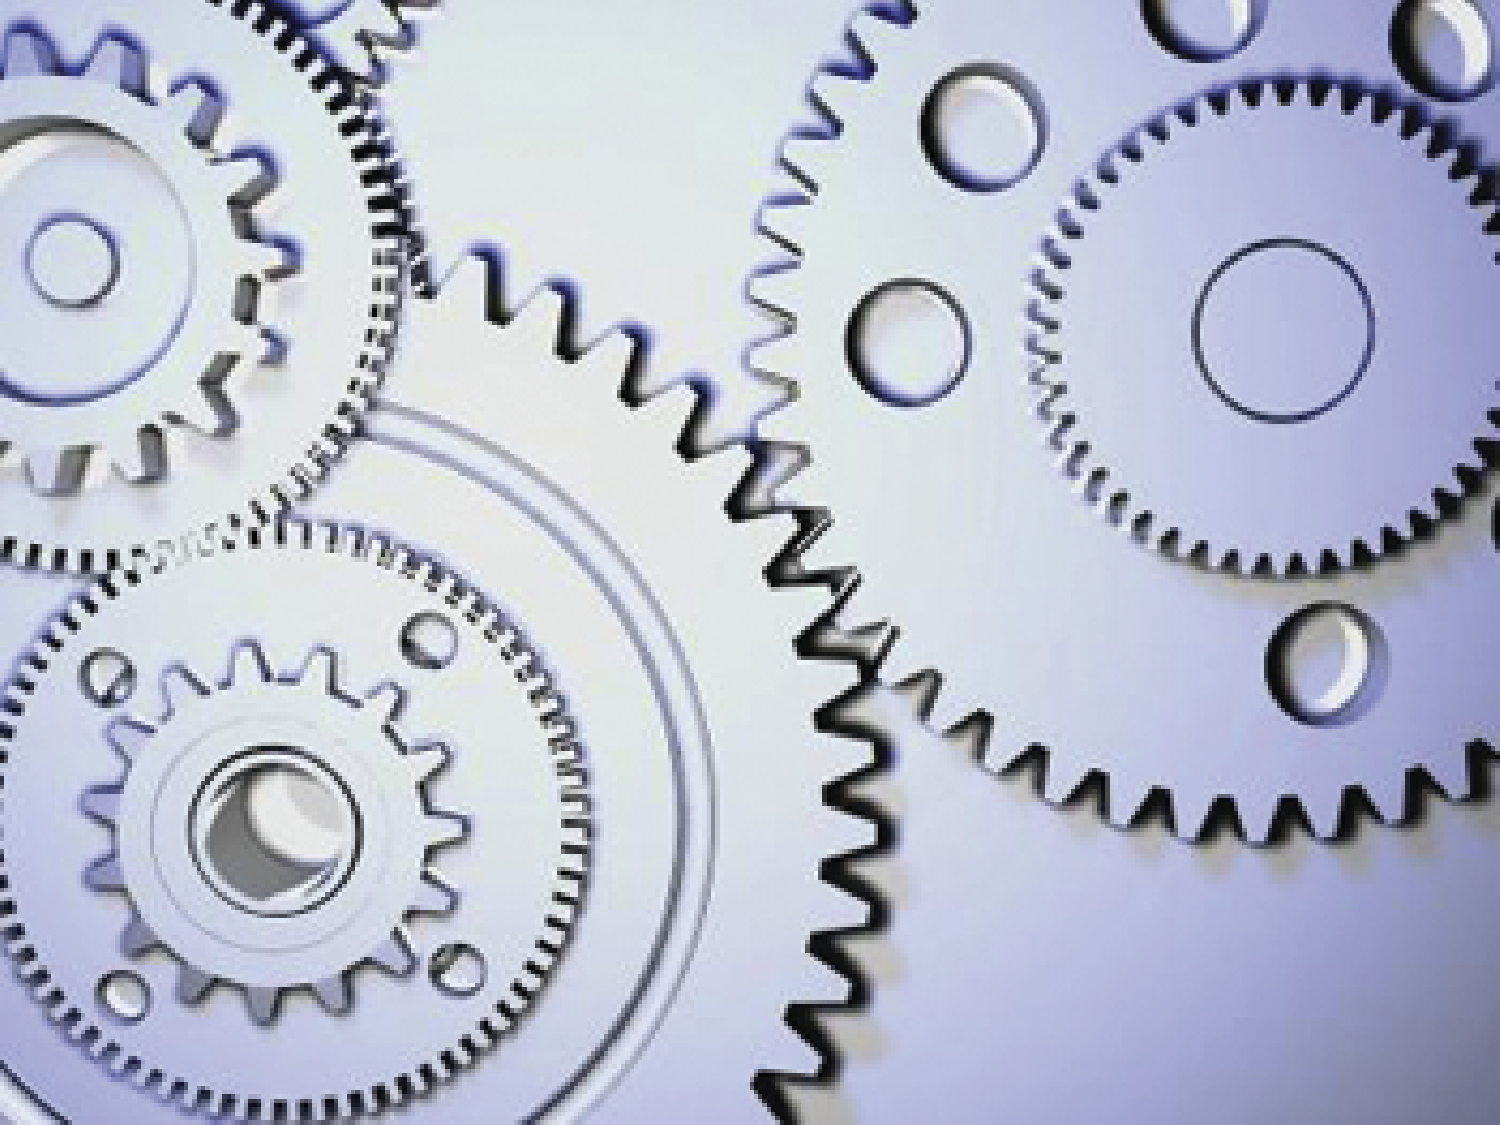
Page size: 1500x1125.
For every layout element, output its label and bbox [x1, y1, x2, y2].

list [0, 0, 1500, 1125]
